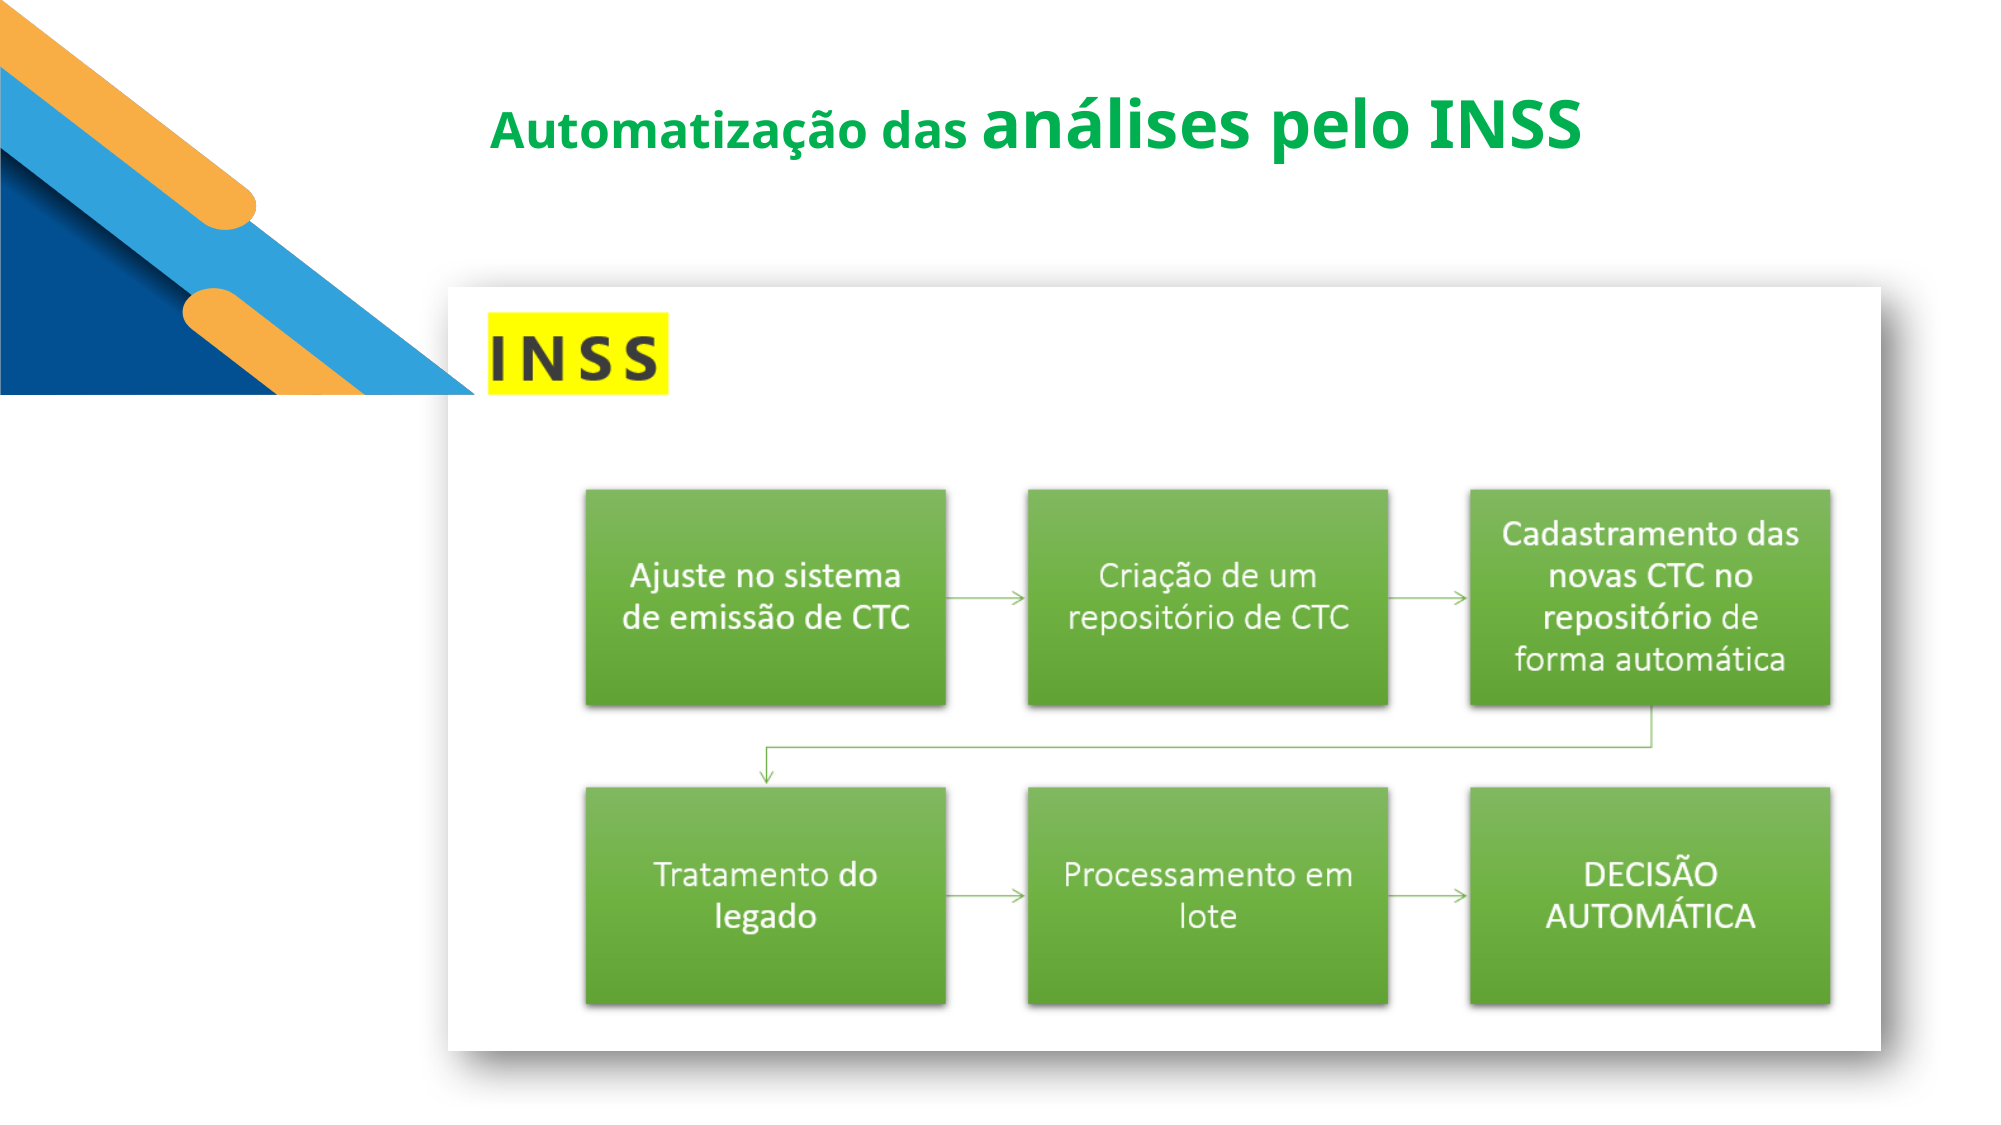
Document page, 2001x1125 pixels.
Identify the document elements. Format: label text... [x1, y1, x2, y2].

text_box Automatização das análises pelo INSS [475, 73, 1599, 169]
picture [448, 287, 1881, 1052]
text_box [0, 0, 475, 396]
